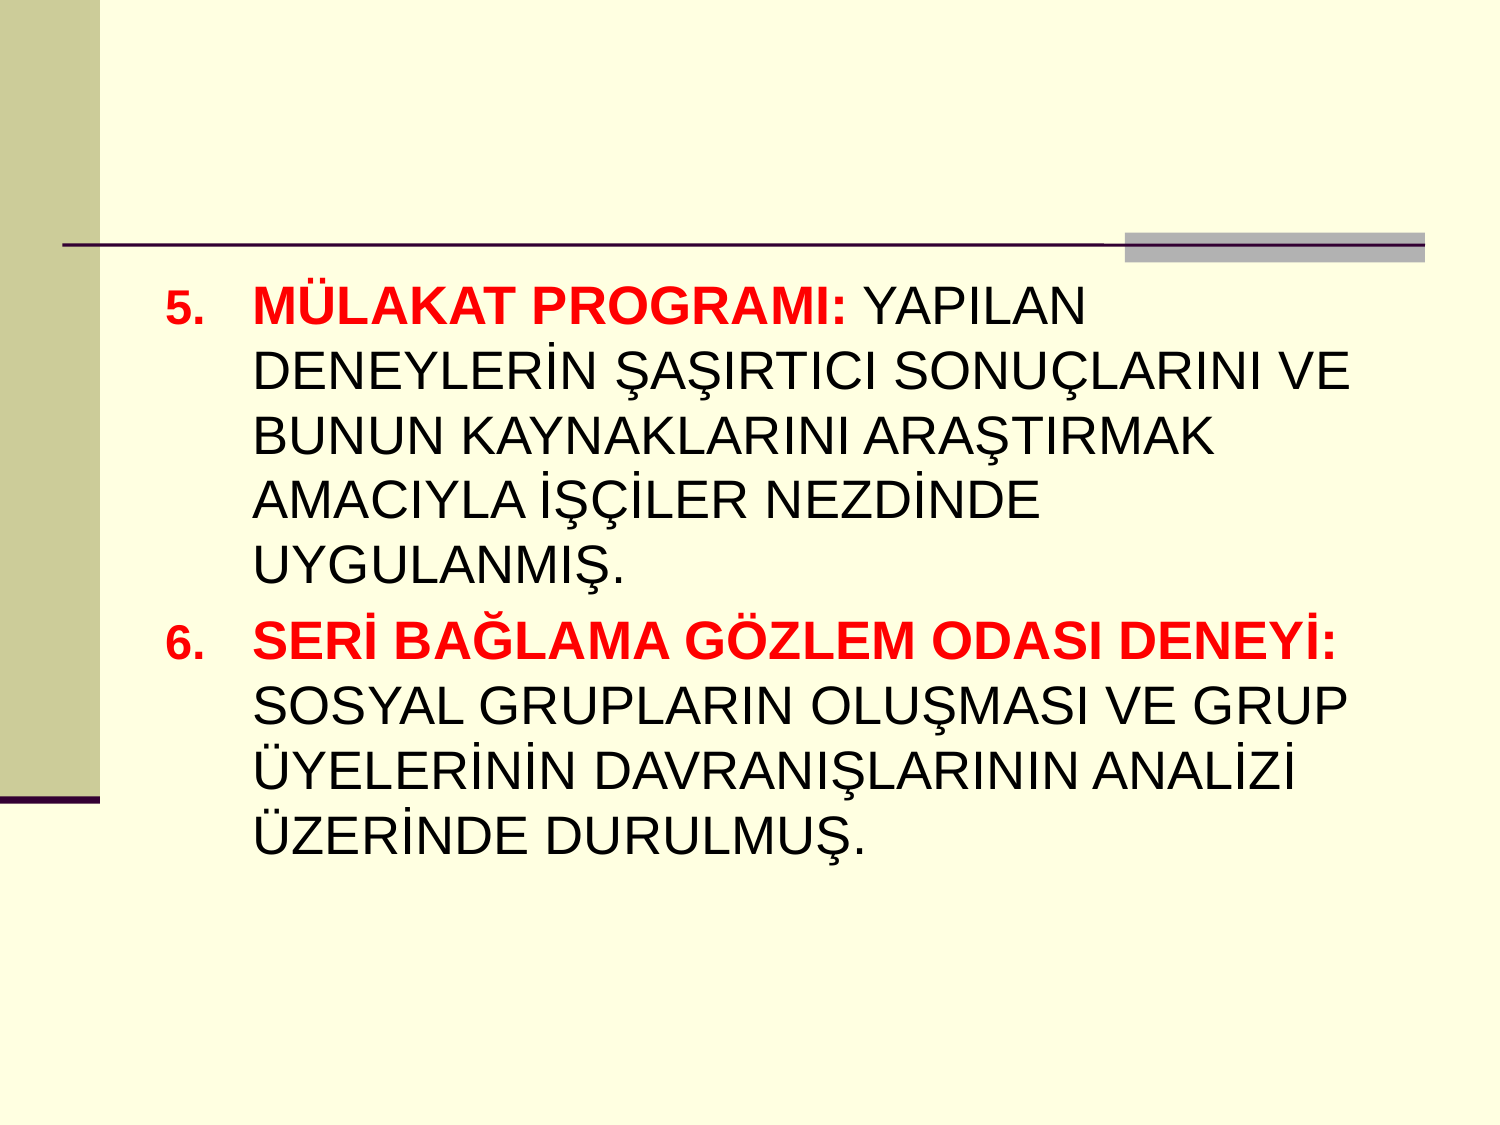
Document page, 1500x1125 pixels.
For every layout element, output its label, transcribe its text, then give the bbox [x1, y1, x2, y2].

list MÜLAKAT PROGRAMI: YAPILAN DENEYLERİN ŞAŞIRTICI SONUÇLARINI VE BUNUN KAYNAKLARINI ARAŞTIRMAK AMACIYLA İŞÇİLER NEZDİNDE UYGULANMIŞ. SERİ BAĞLAMA GÖZLEM ODASI DENEYİ: SOSYAL GRUPLARIN OLUŞMASI VE GRUP ÜYELERİNİN DAVRANIŞLARININ ANALİZİ ÜZERİNDE DURULMUŞ. [149, 262, 1426, 1006]
